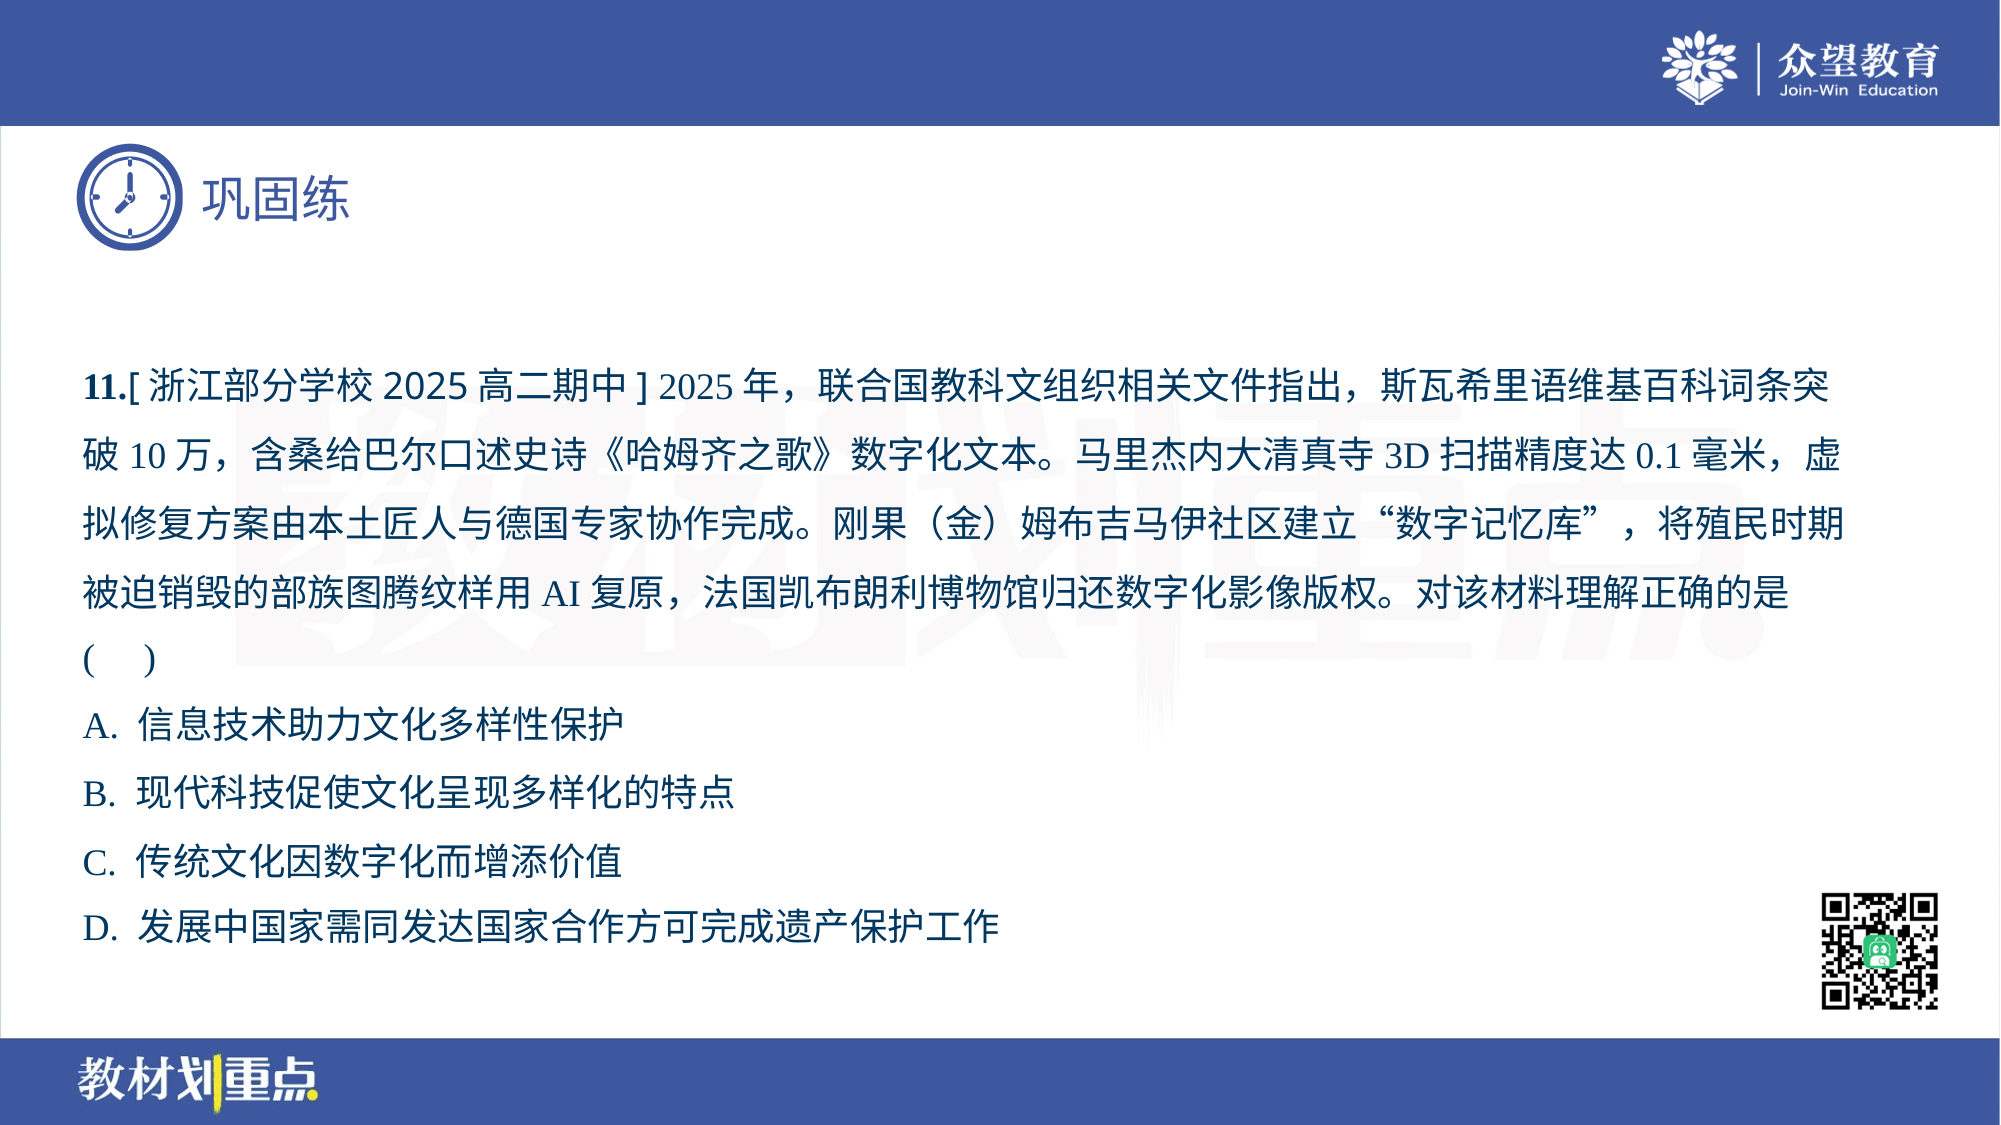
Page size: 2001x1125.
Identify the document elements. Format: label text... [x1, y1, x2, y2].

picture [0, 0, 2000, 1125]
text_box 11.[浙江部分学校2025高二期中] 2025年，联合国教科文组织相关文件指出，斯瓦希里语维基百科词条突 破10万，含桑给巴尔口述史诗《哈姆齐之歌》数字化文本。马里杰内大清真寺3D扫描精度达0.1毫米，虚 拟修复方案由本土匠人与德国专家协作完成。刚果（金）姆布吉马伊社区建立“数字记忆库”，将殖民时期 被迫销毁的部族图腾纹样用AI复原，法国凯布朗利博物馆归还数字化影像版权。对该材料理解正确的是 ( ) [82, 338, 1817, 672]
text_box A. 信息技术助力文化多样性保护 B. 现代科技促使文化呈现多样化的特点 C. 传统文化因数字化而增添价值 D. 发展中国家需同发达国家合作方可完成遗产保护工作 [82, 676, 1817, 941]
